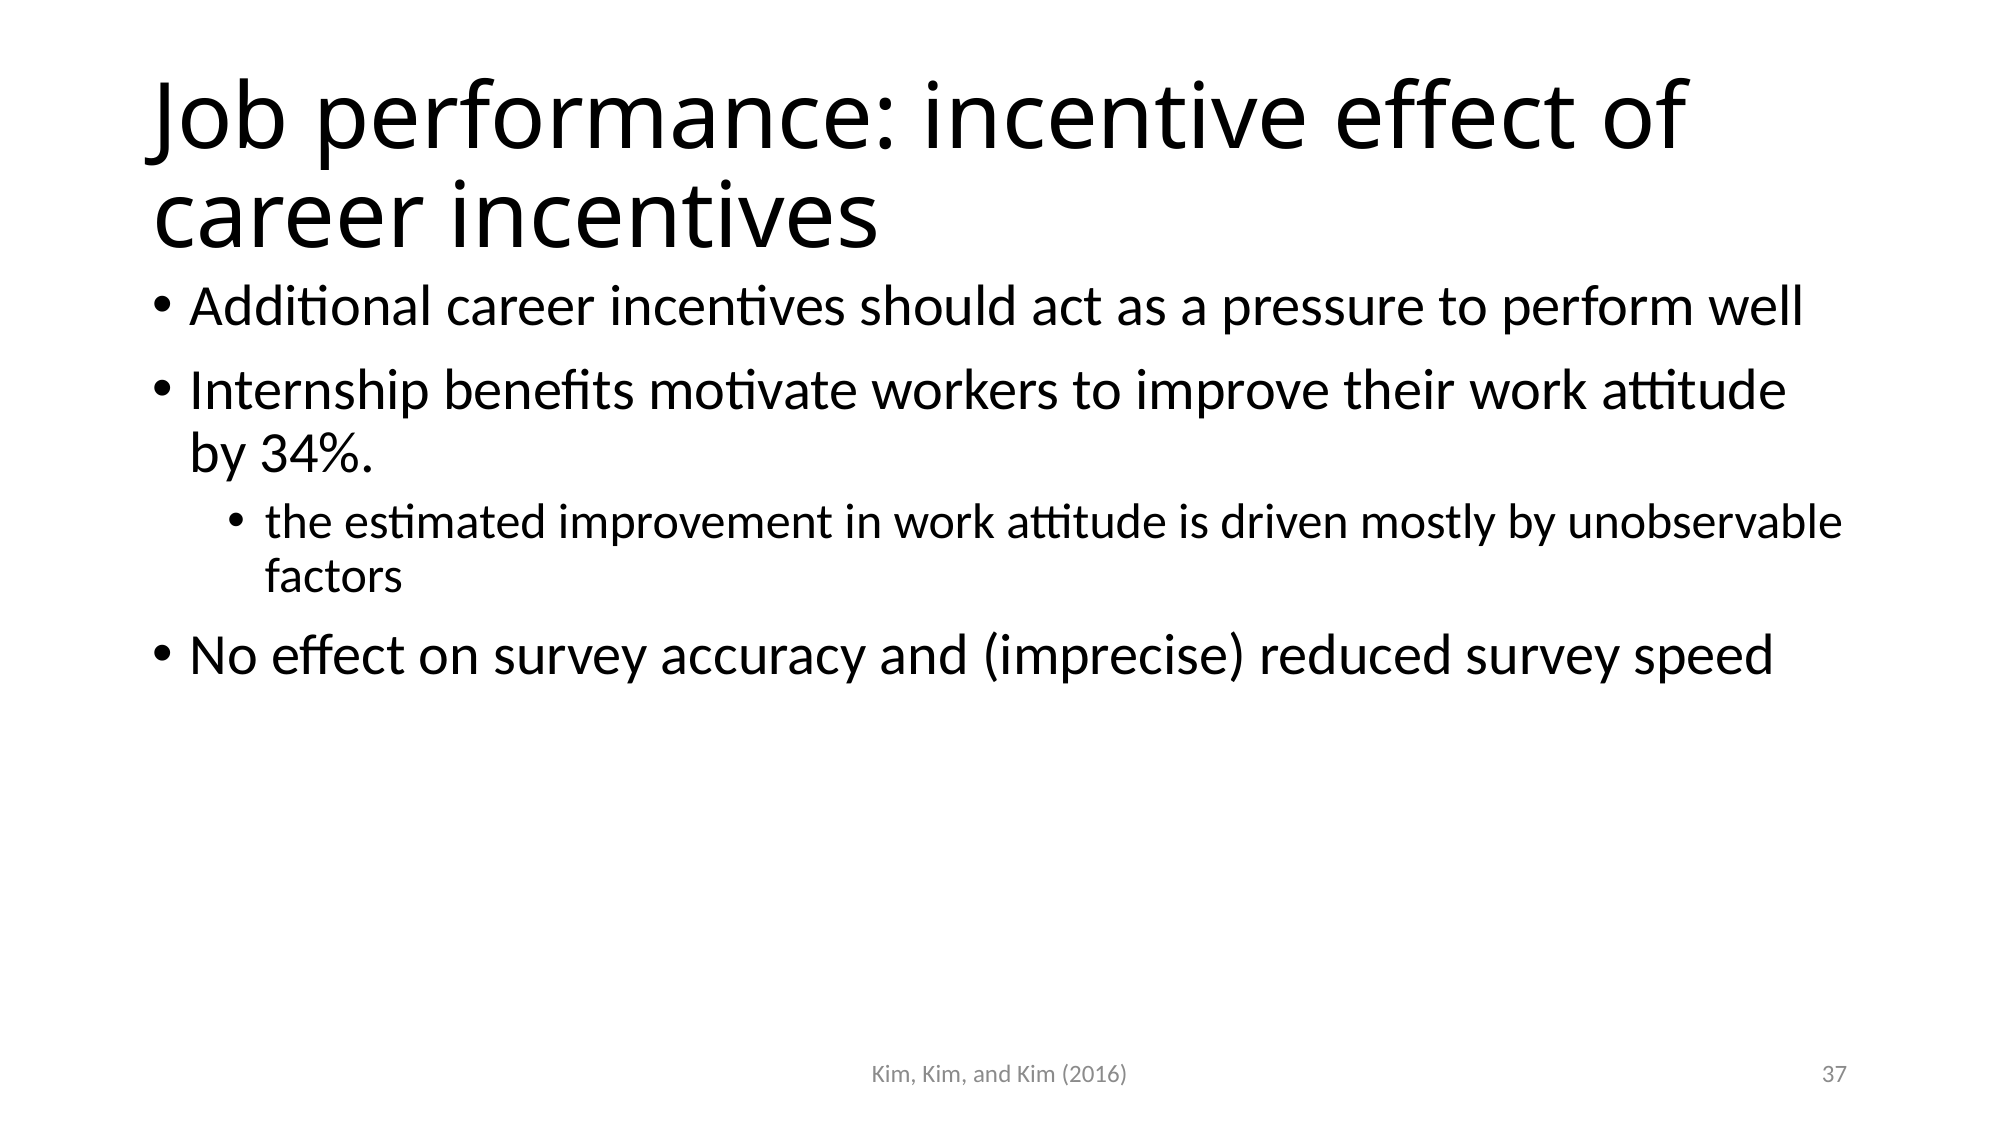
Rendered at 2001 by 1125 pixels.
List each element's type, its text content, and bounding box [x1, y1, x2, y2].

footer Kim, Kim, and Kim (2016) [662, 1042, 1338, 1103]
list Additional career incentives should act as a pressure to perform well Internship benefits motivate workers to improve their work attitude by 34%. the estimated improvement in work attitude is driven mostly by unobservable factors No effect on survey accuracy and (imprecise) reduced survey speed [137, 268, 1863, 1034]
title Job performance: incentive effect of career incentives [137, 59, 1863, 268]
slide_number 37 [1412, 1042, 1863, 1103]
